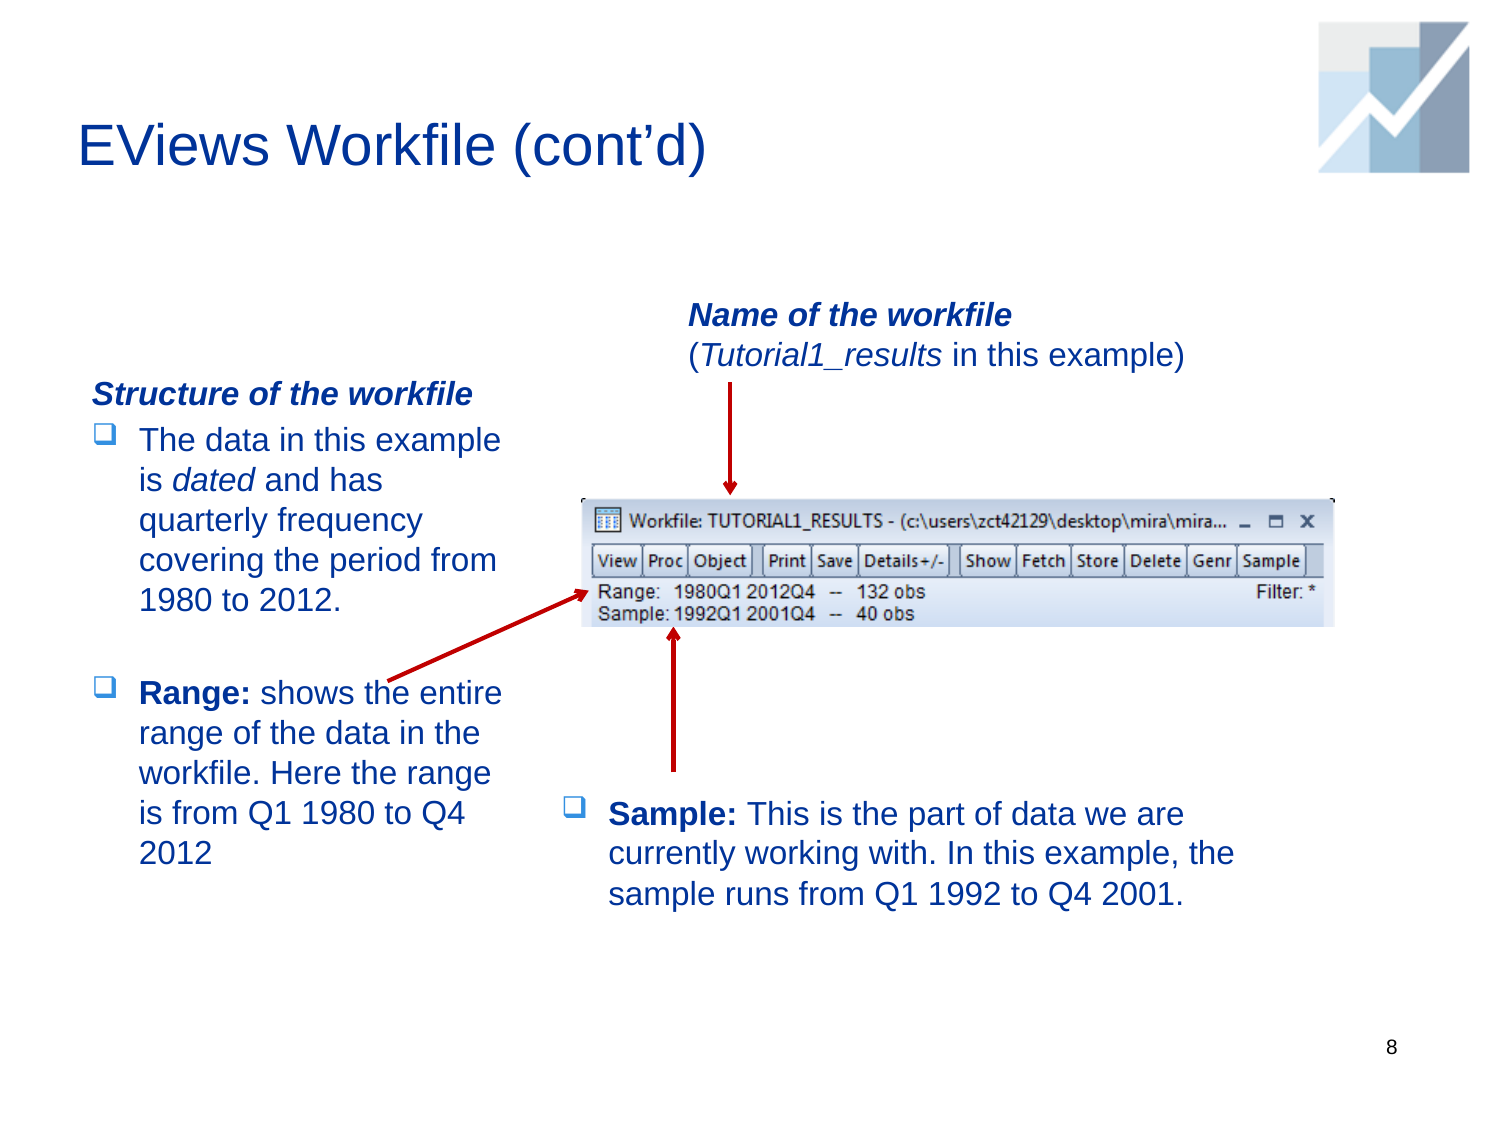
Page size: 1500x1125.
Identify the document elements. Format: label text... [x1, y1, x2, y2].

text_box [76, 285, 1269, 921]
picture [581, 498, 1335, 627]
title EViews Workfile (cont’d) [62, 0, 1297, 185]
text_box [387, 590, 590, 682]
picture [1300, 11, 1479, 181]
slide_number 8 [1262, 1015, 1413, 1067]
